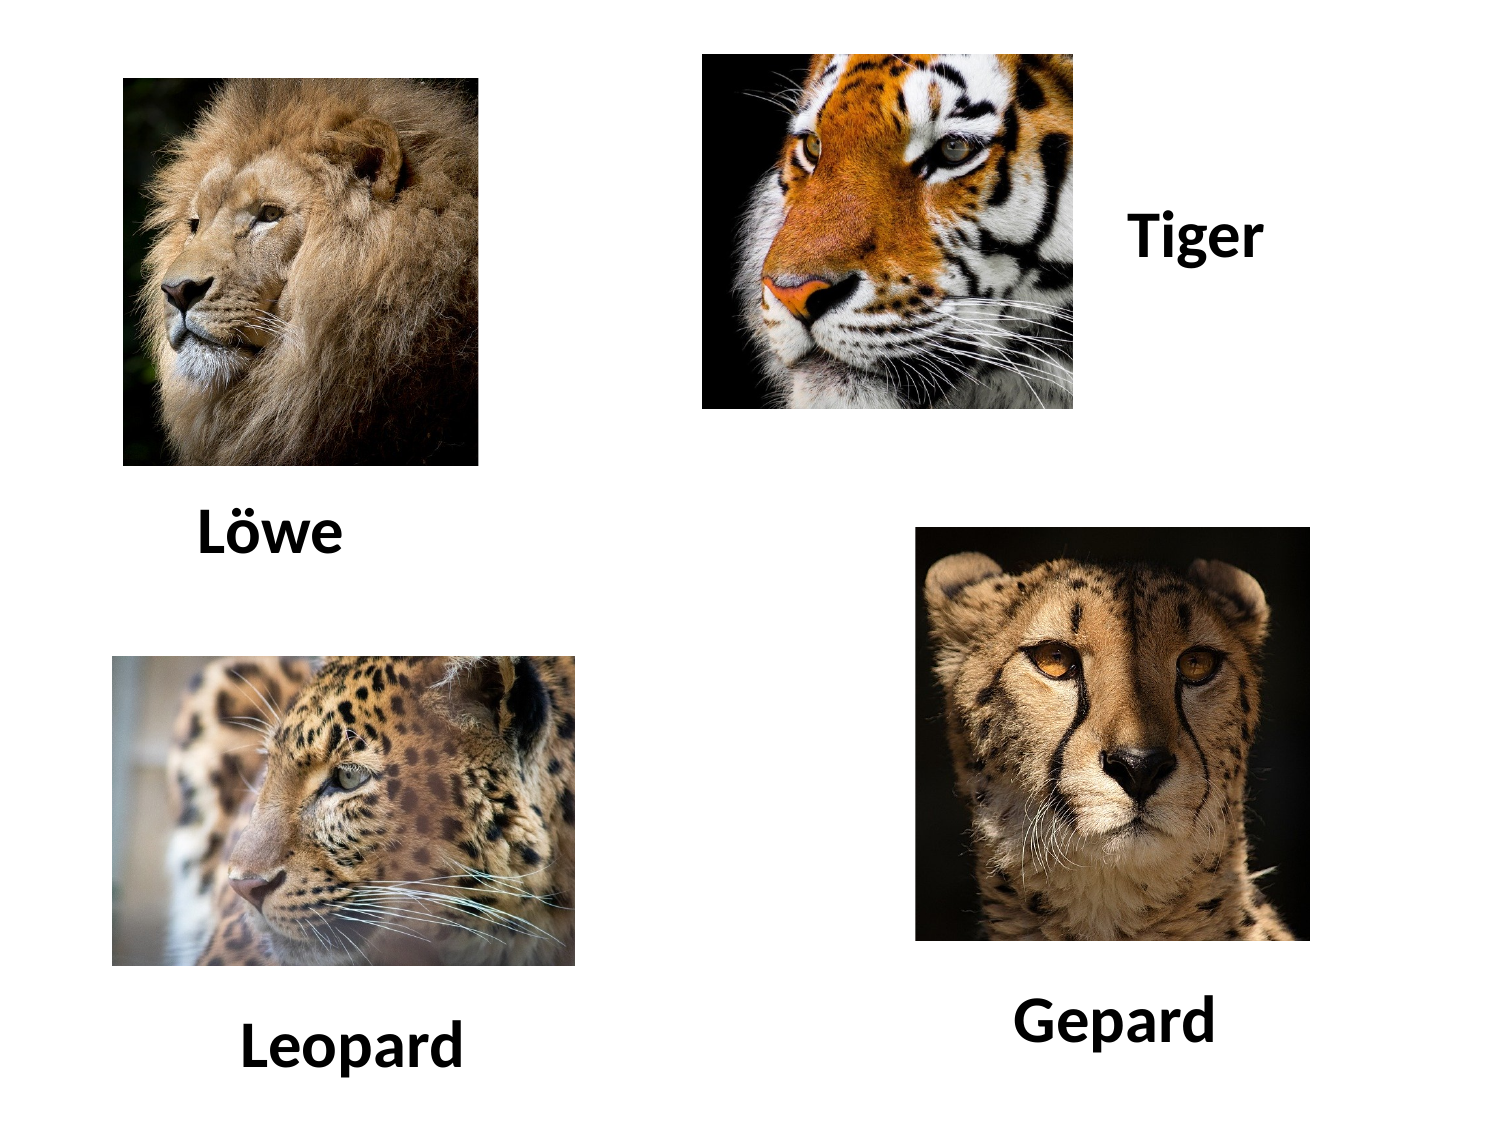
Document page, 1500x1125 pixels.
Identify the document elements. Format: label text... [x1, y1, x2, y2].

picture [111, 656, 576, 966]
text_box Löwe [182, 479, 419, 574]
text_box Gepard [998, 968, 1235, 1063]
picture [122, 77, 479, 466]
picture [702, 54, 1073, 410]
picture [915, 526, 1311, 941]
text_box Tiger [1112, 183, 1349, 279]
text_box Leopard [225, 993, 538, 1088]
